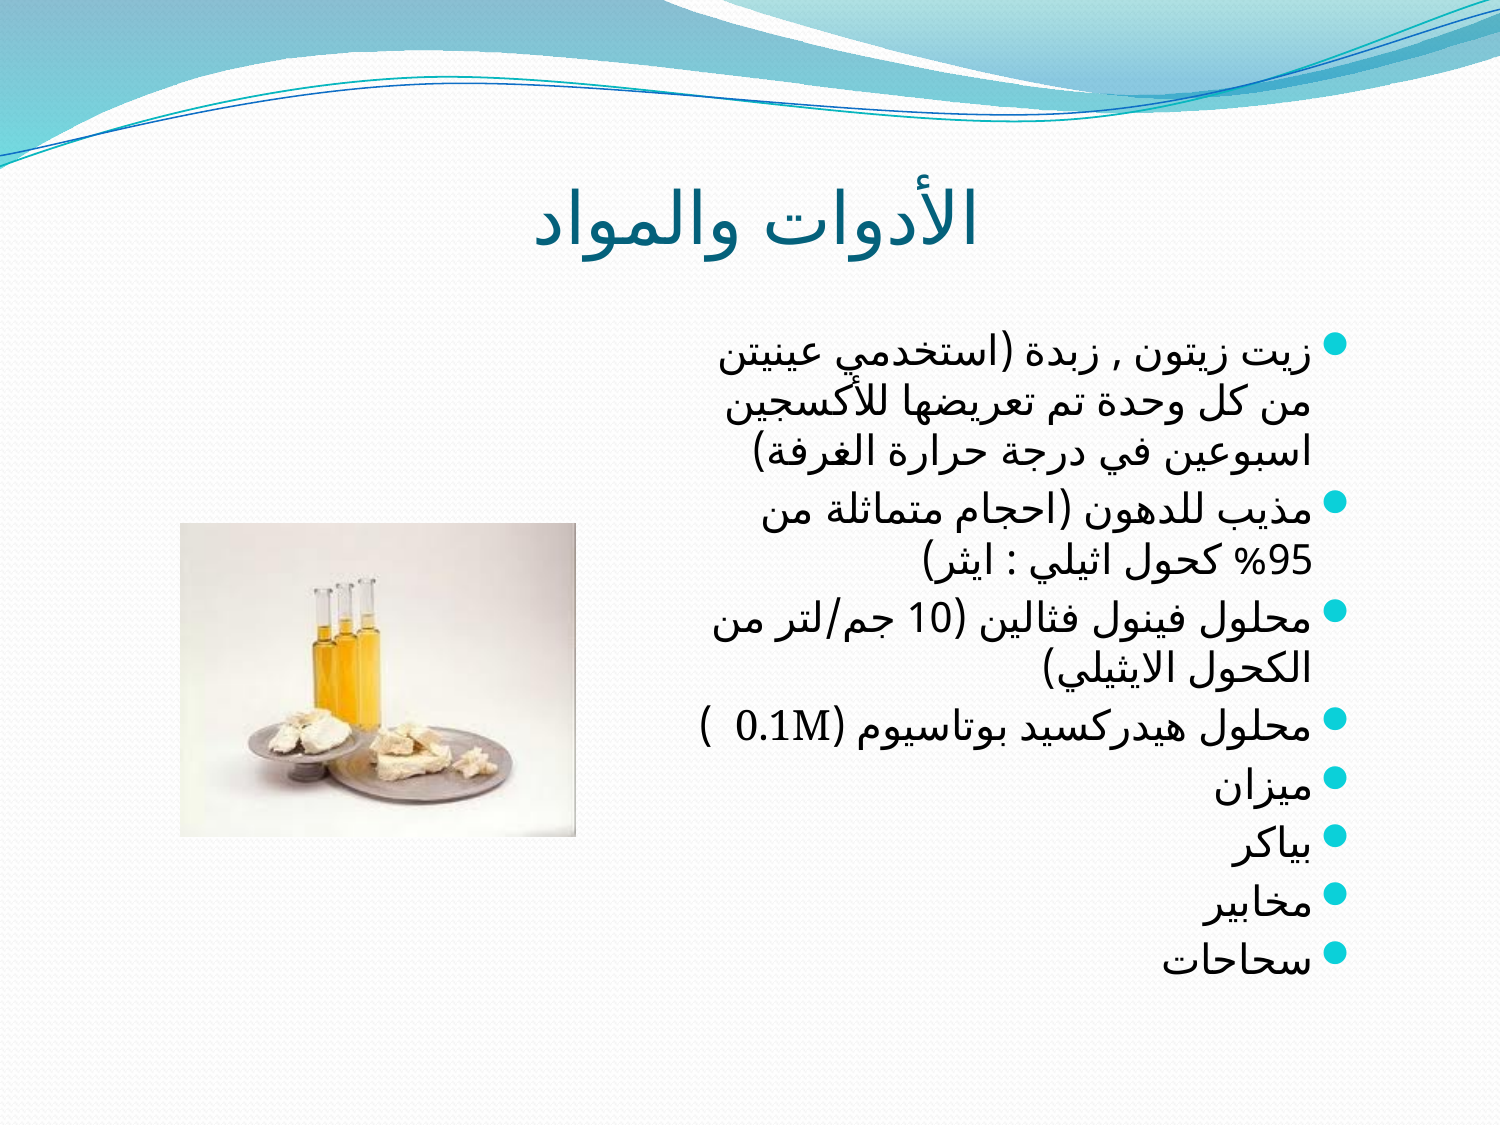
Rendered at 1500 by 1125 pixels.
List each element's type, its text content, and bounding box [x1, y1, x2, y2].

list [180, 523, 576, 837]
title الأدوات والمواد [82, 164, 1432, 260]
list زيت زيتون , زبدة (استخدمي عينيتن من كل وحدة تم تعريضها للأكسجين اسبوعين في درجة حرارة الغرفة) مذيب للدهون (احجام متماثلة من 95% كحول اثيلي : ايثر) محلول فينول فثالين (10 جم/لتر من الكحول الايثيلي) محلول هيدركسيد بوتاسيوم (0.1M ) ميزان بياكر مخابير سحاحات [679, 316, 1366, 1044]
